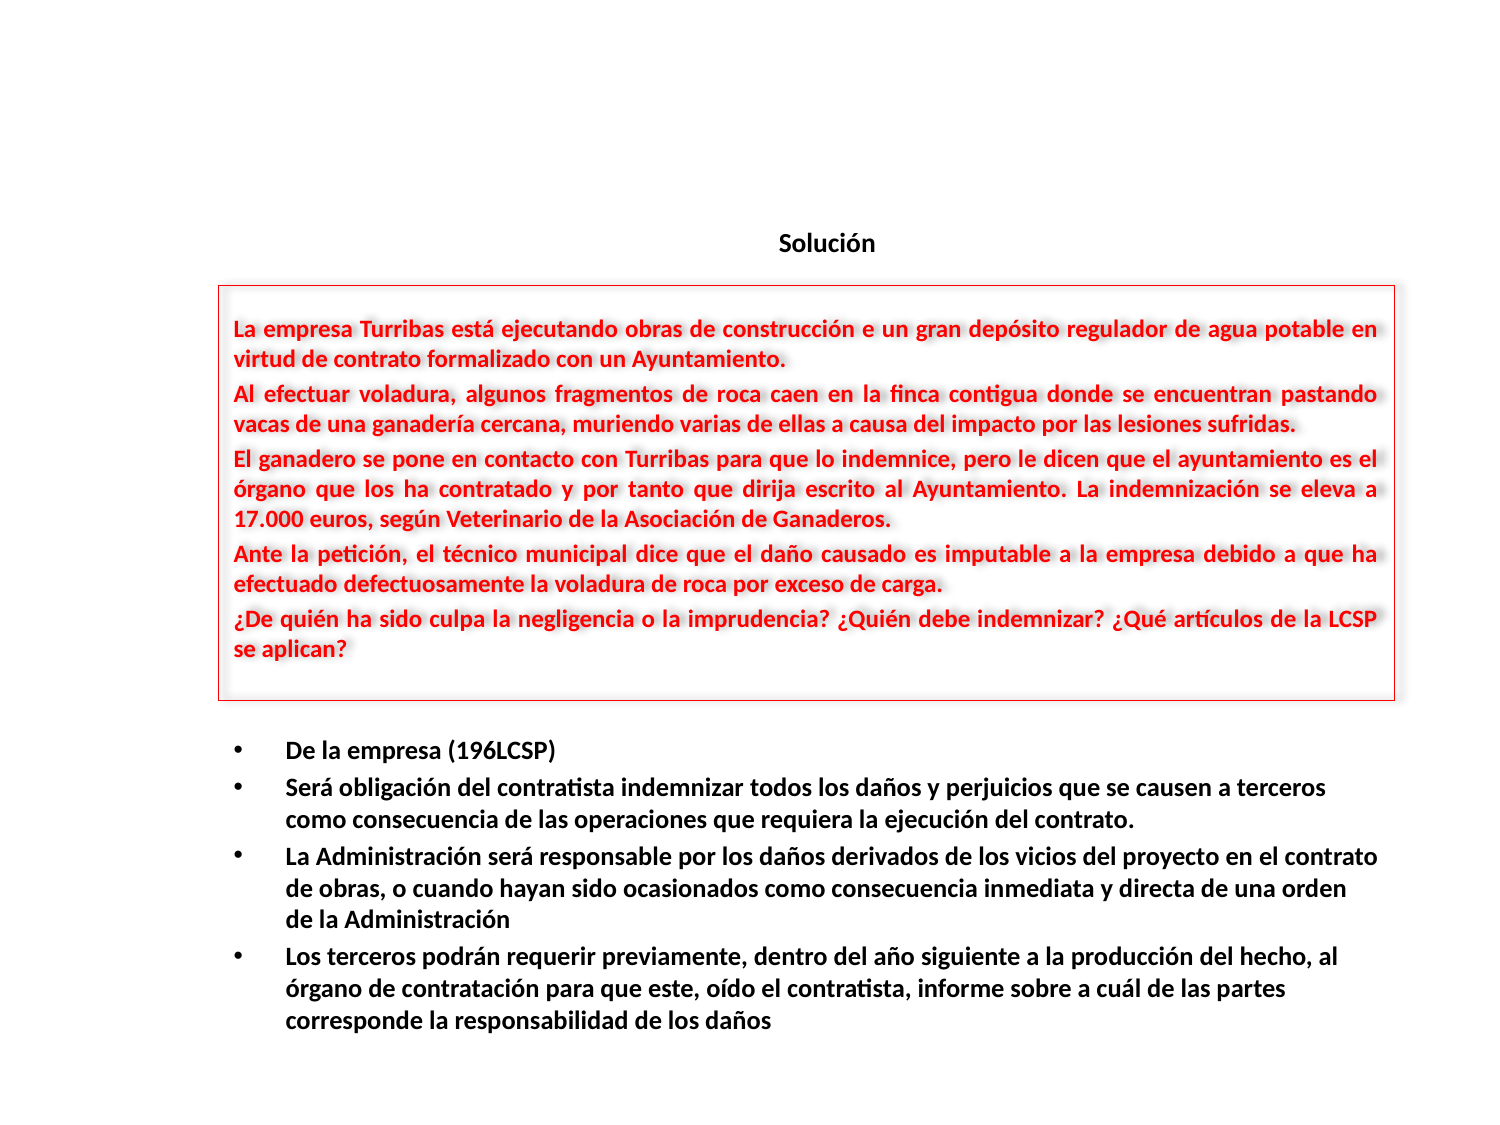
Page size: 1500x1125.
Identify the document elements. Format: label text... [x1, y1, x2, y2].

title Solución [238, 217, 1416, 300]
list La empresa Turribas está ejecutando obras de construcción e un gran depósito regulador de agua potable en virtud de contrato formalizado con un Ayuntamiento. Al efectuar voladura, algunos fragmentos de roca caen en la finca contigua donde se encuentran pastando vacas de una ganadería cercana, muriendo varias de ellas a causa del impacto por las lesiones sufridas. El ganadero se pone en contacto con Turribas para que lo indemnice, pero le dicen que el ayuntamiento es el órgano que los ha contratado y por tanto que dirija escrito al Ayuntamiento. La indemnización se eleva a 17.000 euros, según Veterinario de la Asociación de Ganaderos. Ante la petición, el técnico municipal dice que el daño causado es imputable a la empresa debido a que ha efectuado defectuosamente la voladura de roca por exceso de carga. ¿De quién ha sido culpa la negligencia o la imprudencia? ¿Quién debe indemnizar? ¿Qué artículos de la LCSP se aplican? [218, 285, 1395, 701]
list De la empresa (196LCSP) Será obligación del contratista indemnizar todos los daños y perjuicios que se causen a terceros como consecuencia de las operaciones que requiera la ejecución del contrato. La Administración será responsable por los daños derivados de los vicios del proyecto en el contrato de obras, o cuando hayan sido ocasionados como consecuencia inmediata y directa de una orden de la Administración Los terceros podrán requerir previamente, dentro del año siguiente a la producción del hecho, al órgano de contratación para que este, oído el contratista, informe sobre a cuál de las partes corresponde la responsabilidad de los daños [218, 725, 1395, 1045]
